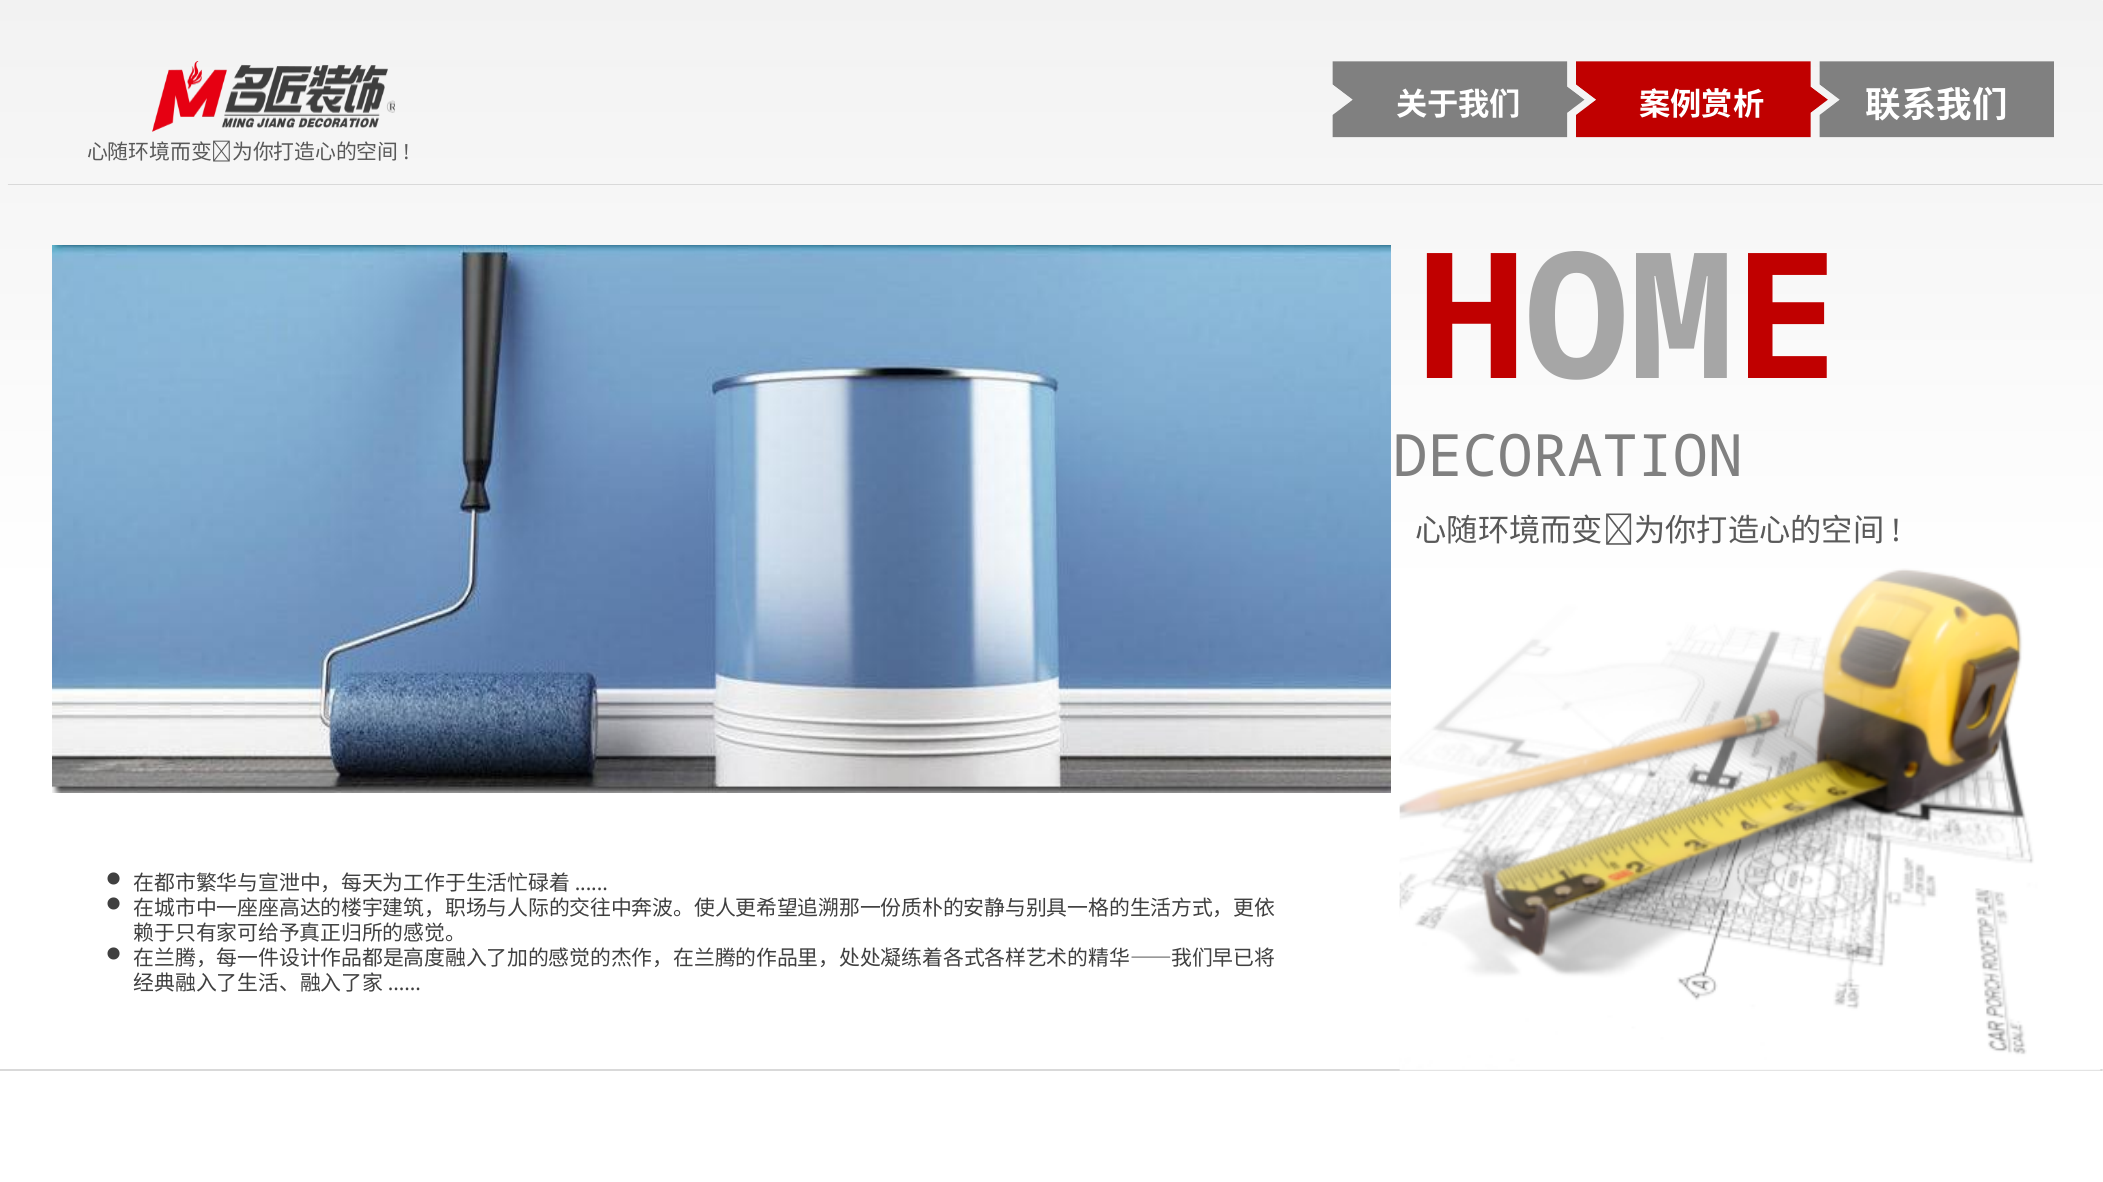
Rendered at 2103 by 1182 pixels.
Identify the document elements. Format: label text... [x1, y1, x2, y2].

text_box HOME [1398, 193, 2103, 424]
text_box 心随环境而变为你打造心的空间! [1395, 499, 1922, 530]
text_box 联系我们 [1817, 59, 2057, 140]
text_box 关于我们 [1330, 59, 1587, 140]
picture [51, 245, 1391, 794]
text_box 案例赏析 [1573, 59, 1830, 140]
text_box 在都市繁华与宣泄中，每天为工作于生活忙碌着...... 在城市中一座座高达的楼宇建筑，职场与人际的交往中奔波。使人更希望追溯那一份质朴的安静与别具一格的生活方式，更依赖于只有家可给予真正归所的感觉。 在兰腾，每一件设计作品都是高度融入了加的感觉的杰作，在兰腾的作品里，处处凝练着各式各样艺术的精华——我们早已将经典融入了生活、融入了家...... [90, 862, 1308, 1002]
picture [1399, 528, 2101, 1087]
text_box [74, 61, 422, 172]
text_box DECORATION [1395, 407, 1764, 499]
